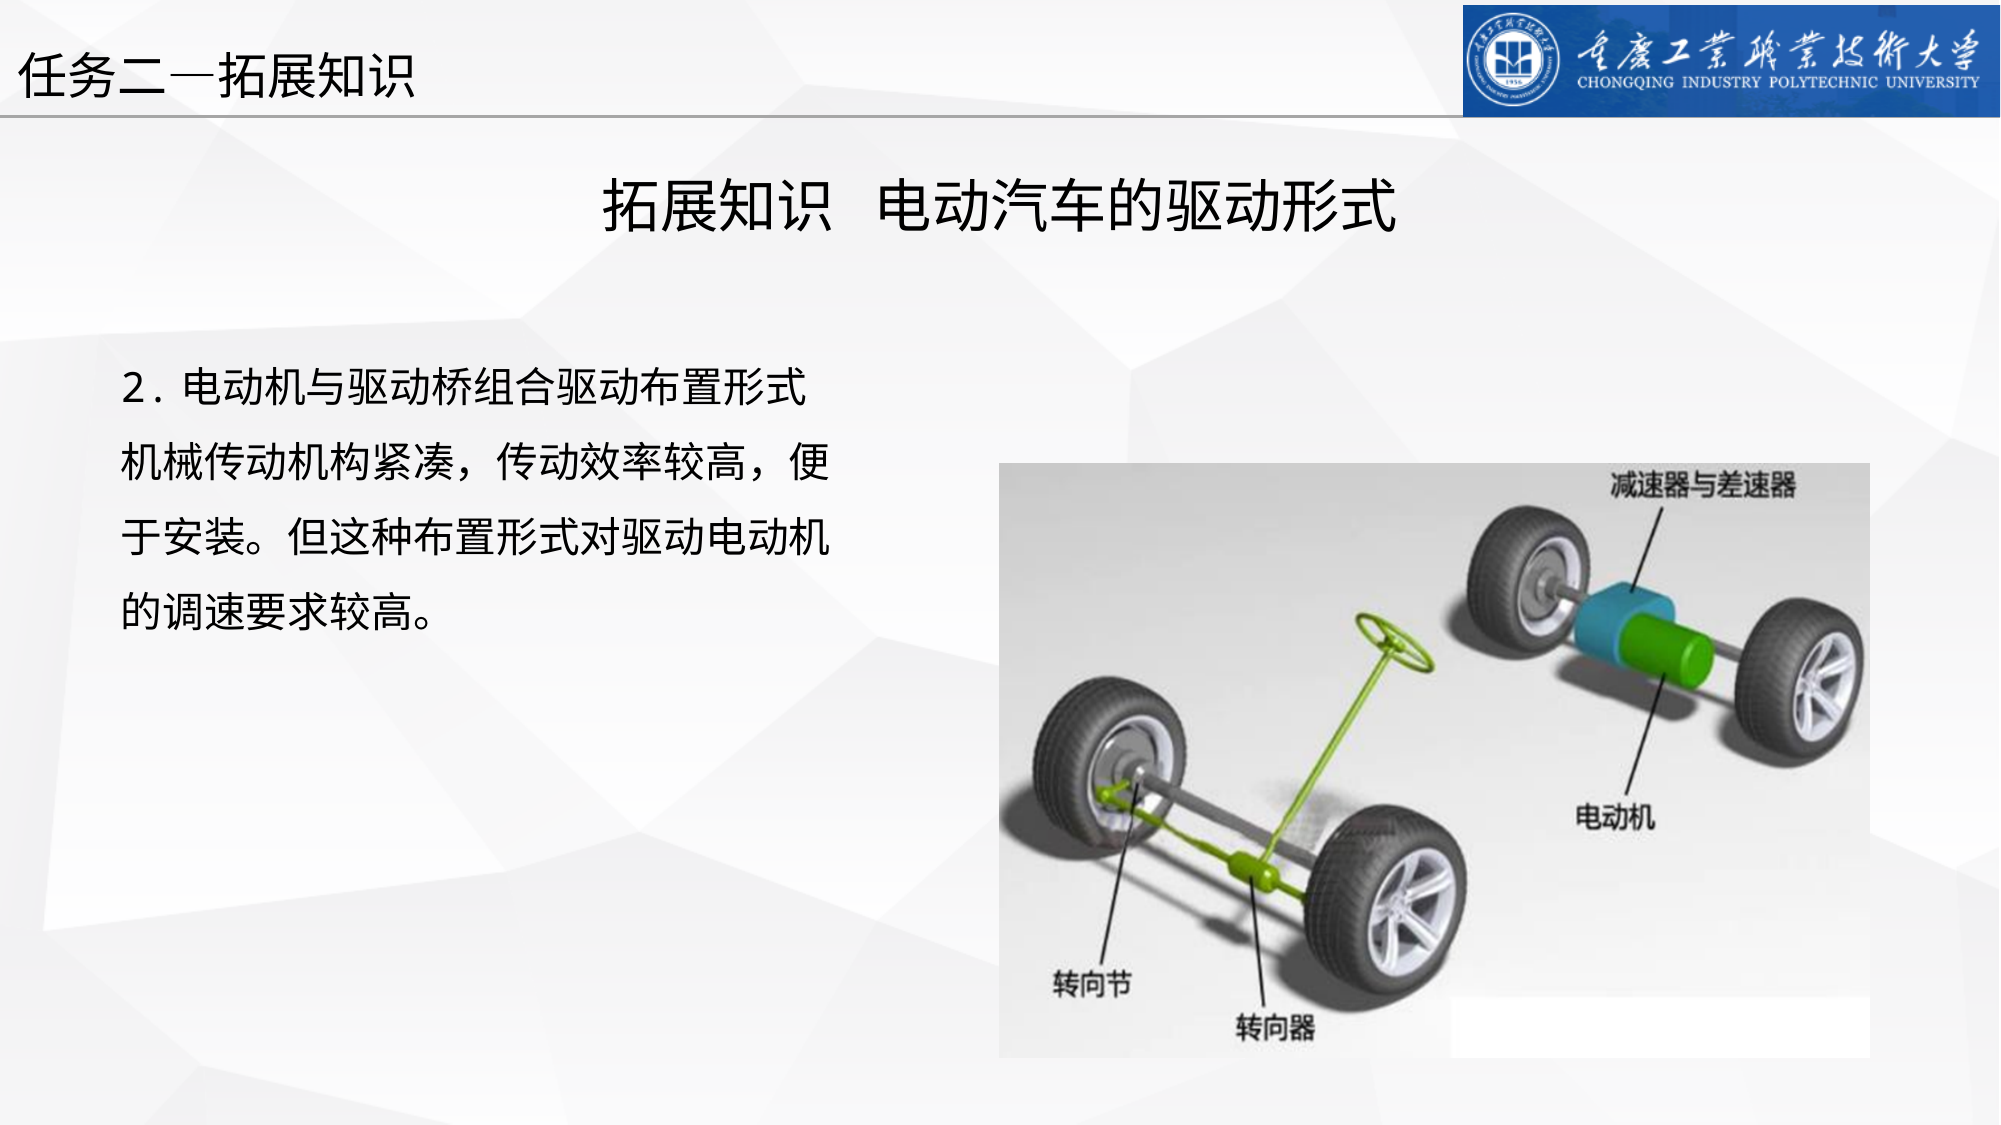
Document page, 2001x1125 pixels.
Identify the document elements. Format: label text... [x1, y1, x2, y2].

text_box 2.电动机与驱动桥组合驱动布置形式 机械传动机构紧凑，传动效率较高，便于安装。但这种布置形式对驱动电动机的调速要求较高。 [105, 328, 866, 644]
picture [0, 118, 1999, 1125]
text_box 任务二—拓展知识 [2, 36, 1053, 112]
text_box 拓展知识 电动汽车的驱动形式 [433, 161, 1567, 247]
picture [0, 0, 2001, 117]
